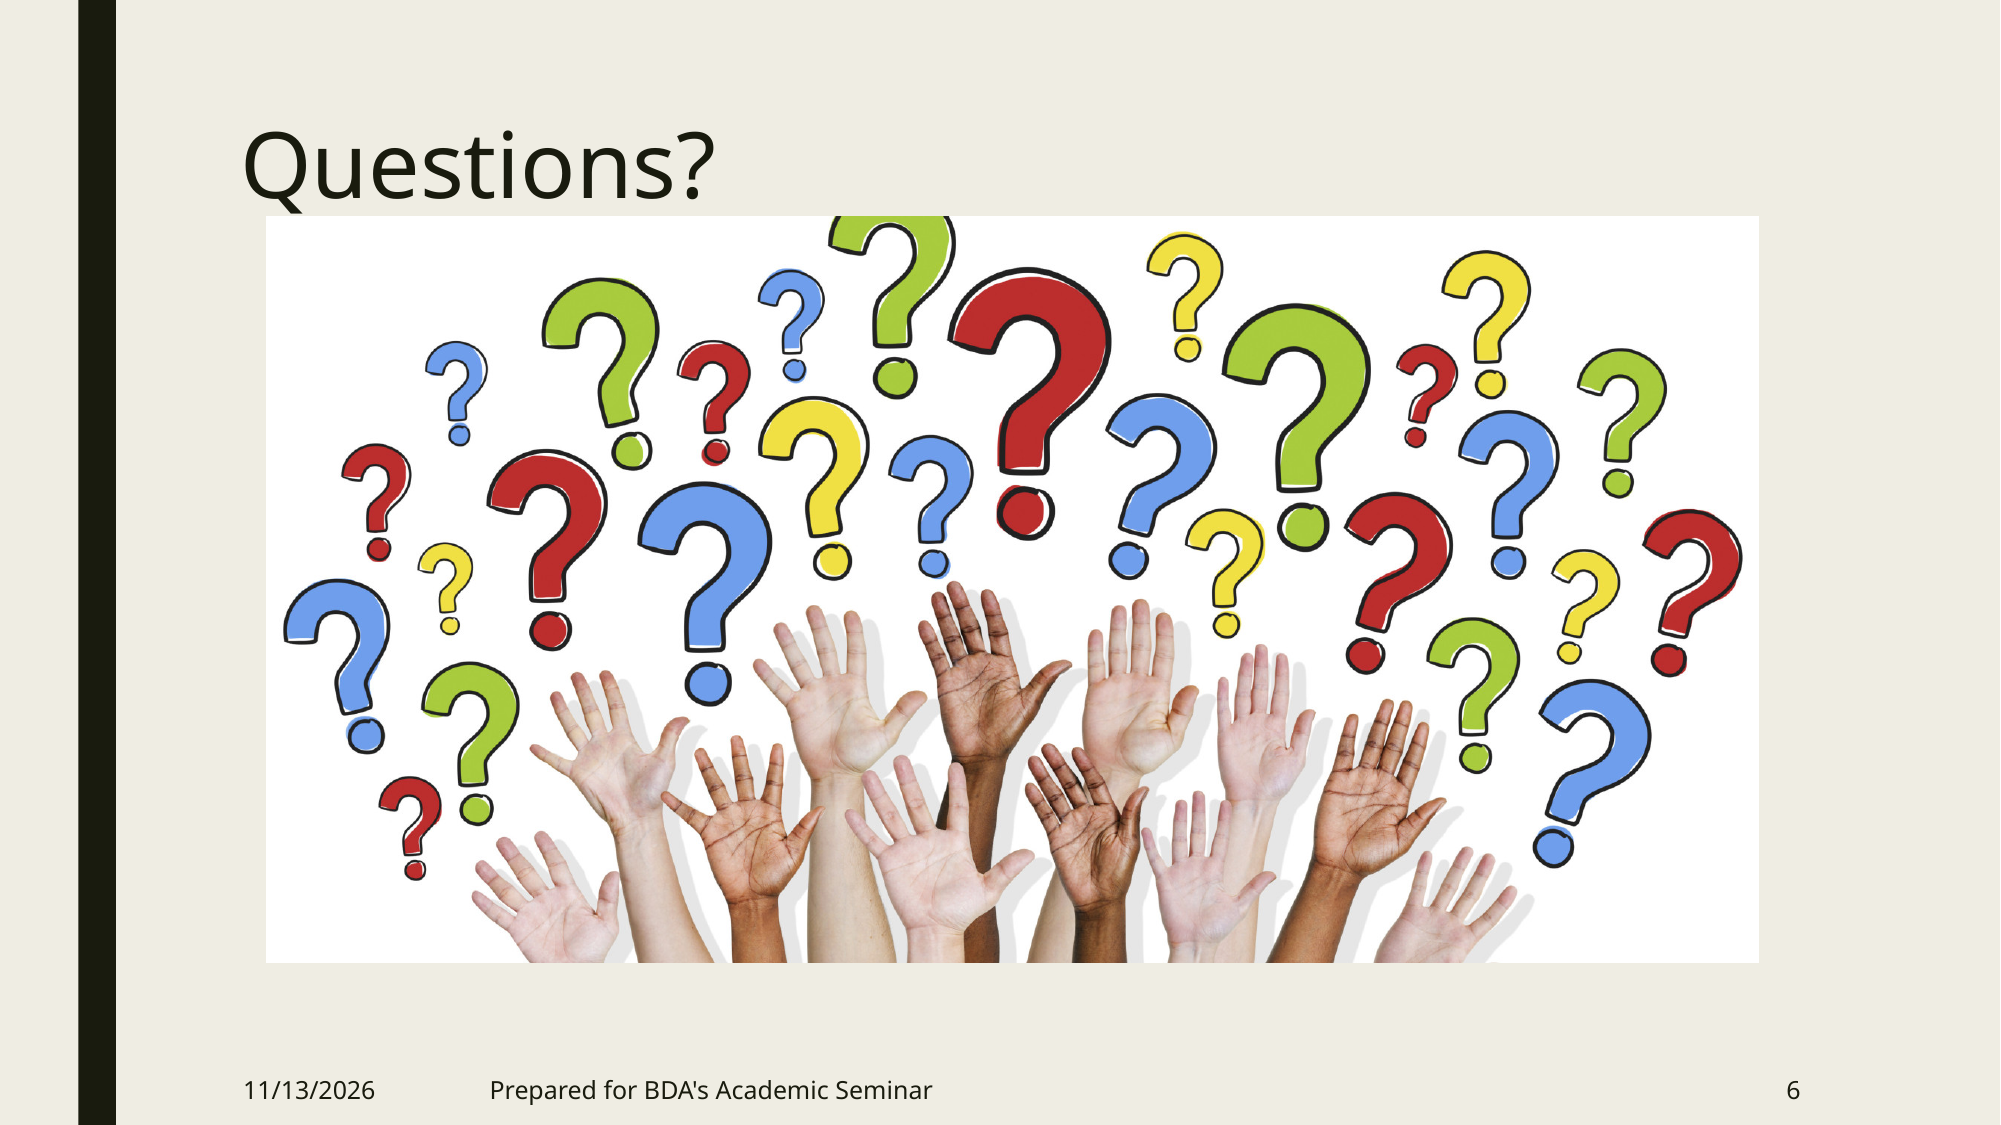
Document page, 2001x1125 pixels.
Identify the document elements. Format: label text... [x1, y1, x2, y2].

title Questions? [225, 112, 1800, 357]
slide_number 6 [1553, 1058, 1816, 1125]
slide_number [228, 1058, 426, 1125]
picture [266, 216, 1759, 963]
footer Prepared for BDA's Academic Seminar [474, 1058, 1505, 1125]
